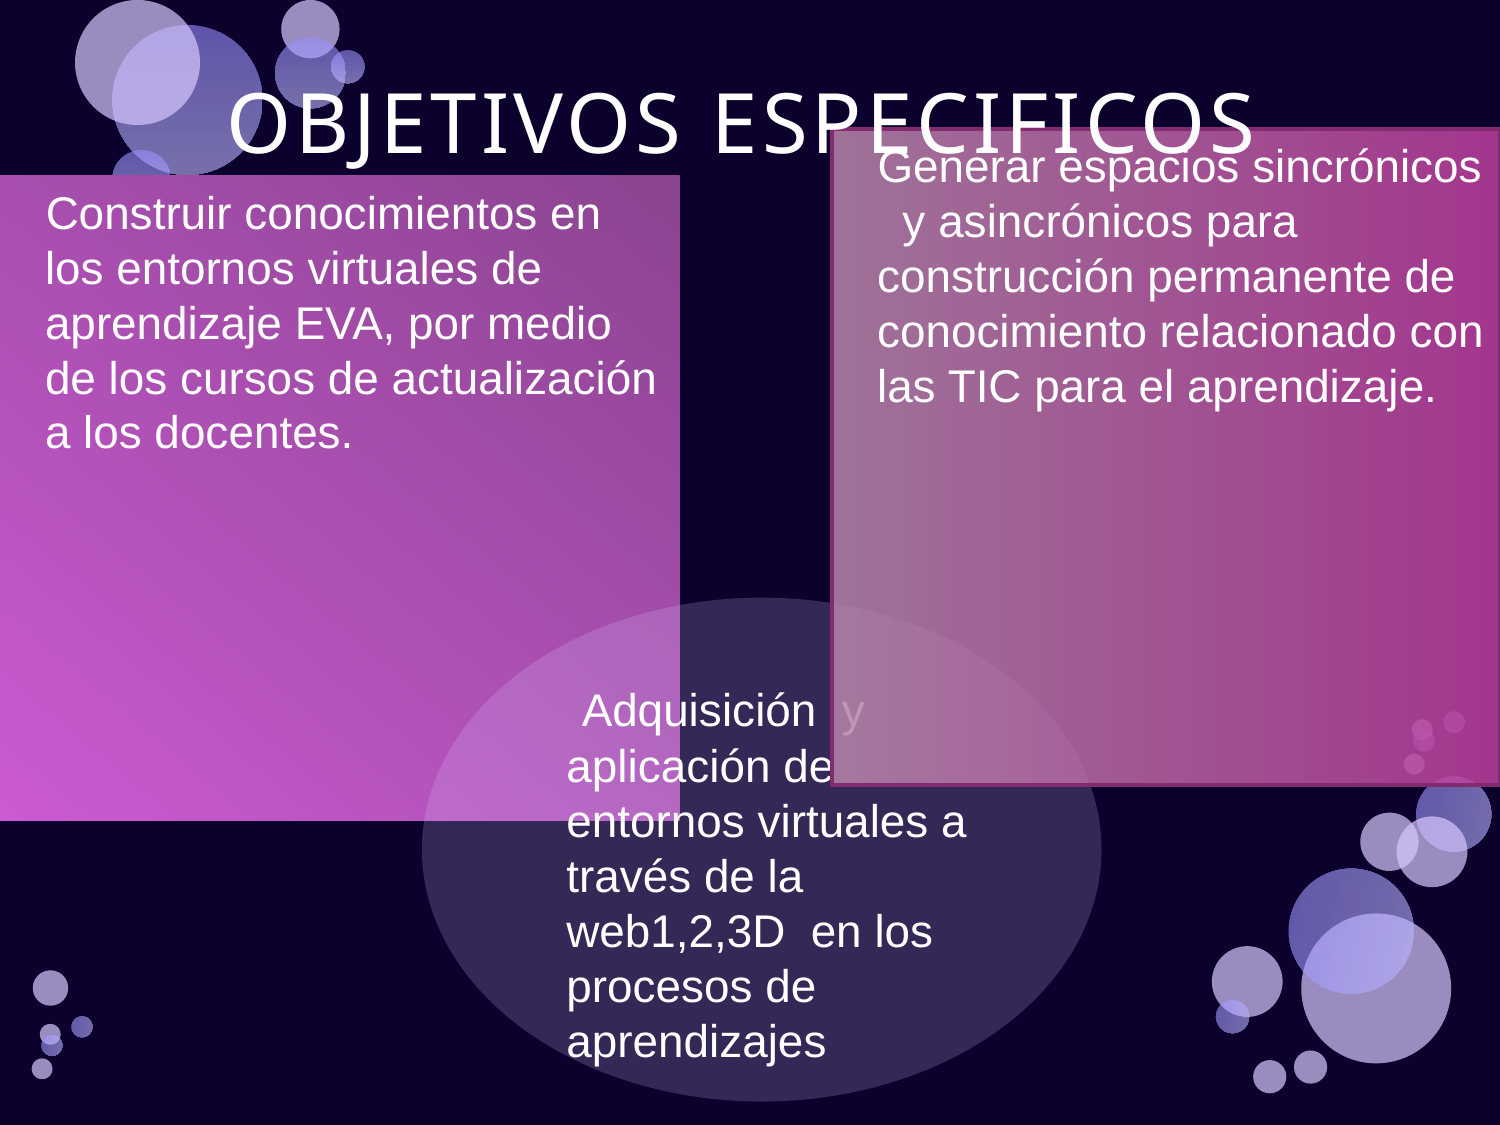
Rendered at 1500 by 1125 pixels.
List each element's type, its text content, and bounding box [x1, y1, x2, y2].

list Construir conocimientos en los entornos virtuales de aprendizaje EVA, por medio de los cursos de actualización a los docentes. [0, 175, 680, 821]
title OBJETIVOS ESPECIFICOS [175, 58, 1334, 182]
text_box Adquisición y aplicación de entornos virtuales a través de la web1,2,3D en los procesos de aprendizajes [421, 597, 1102, 1102]
list Generar espacios sincrónicos y asincrónicos para construcción permanente de conocimiento relacionado con las TIC para el aprendizaje. [830, 127, 1500, 787]
